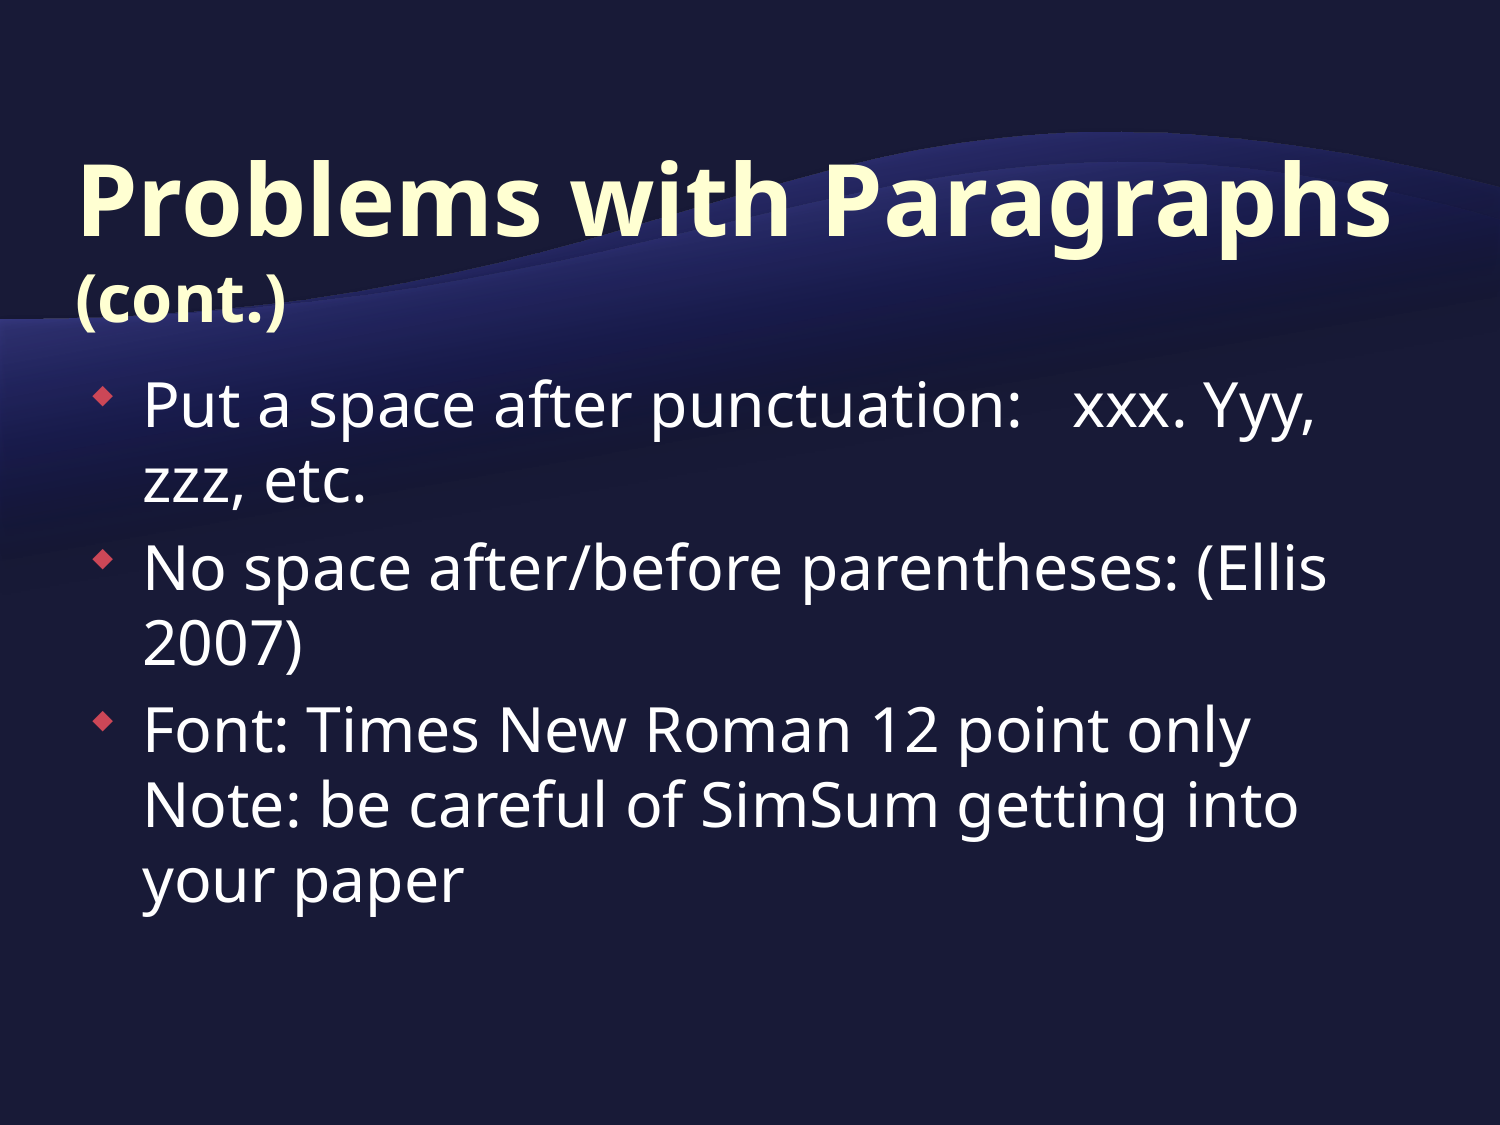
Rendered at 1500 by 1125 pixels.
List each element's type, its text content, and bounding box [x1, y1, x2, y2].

list Put a space after punctuation: xxx. Yyy, zzz, etc. No space after/before parentheses: (Ellis 2007) Font: Times New Roman 12 point only Note: be careful of SimSum getting into your paper [75, 357, 1425, 1033]
title Problems with Paragraphs (cont.) [75, 87, 1425, 338]
